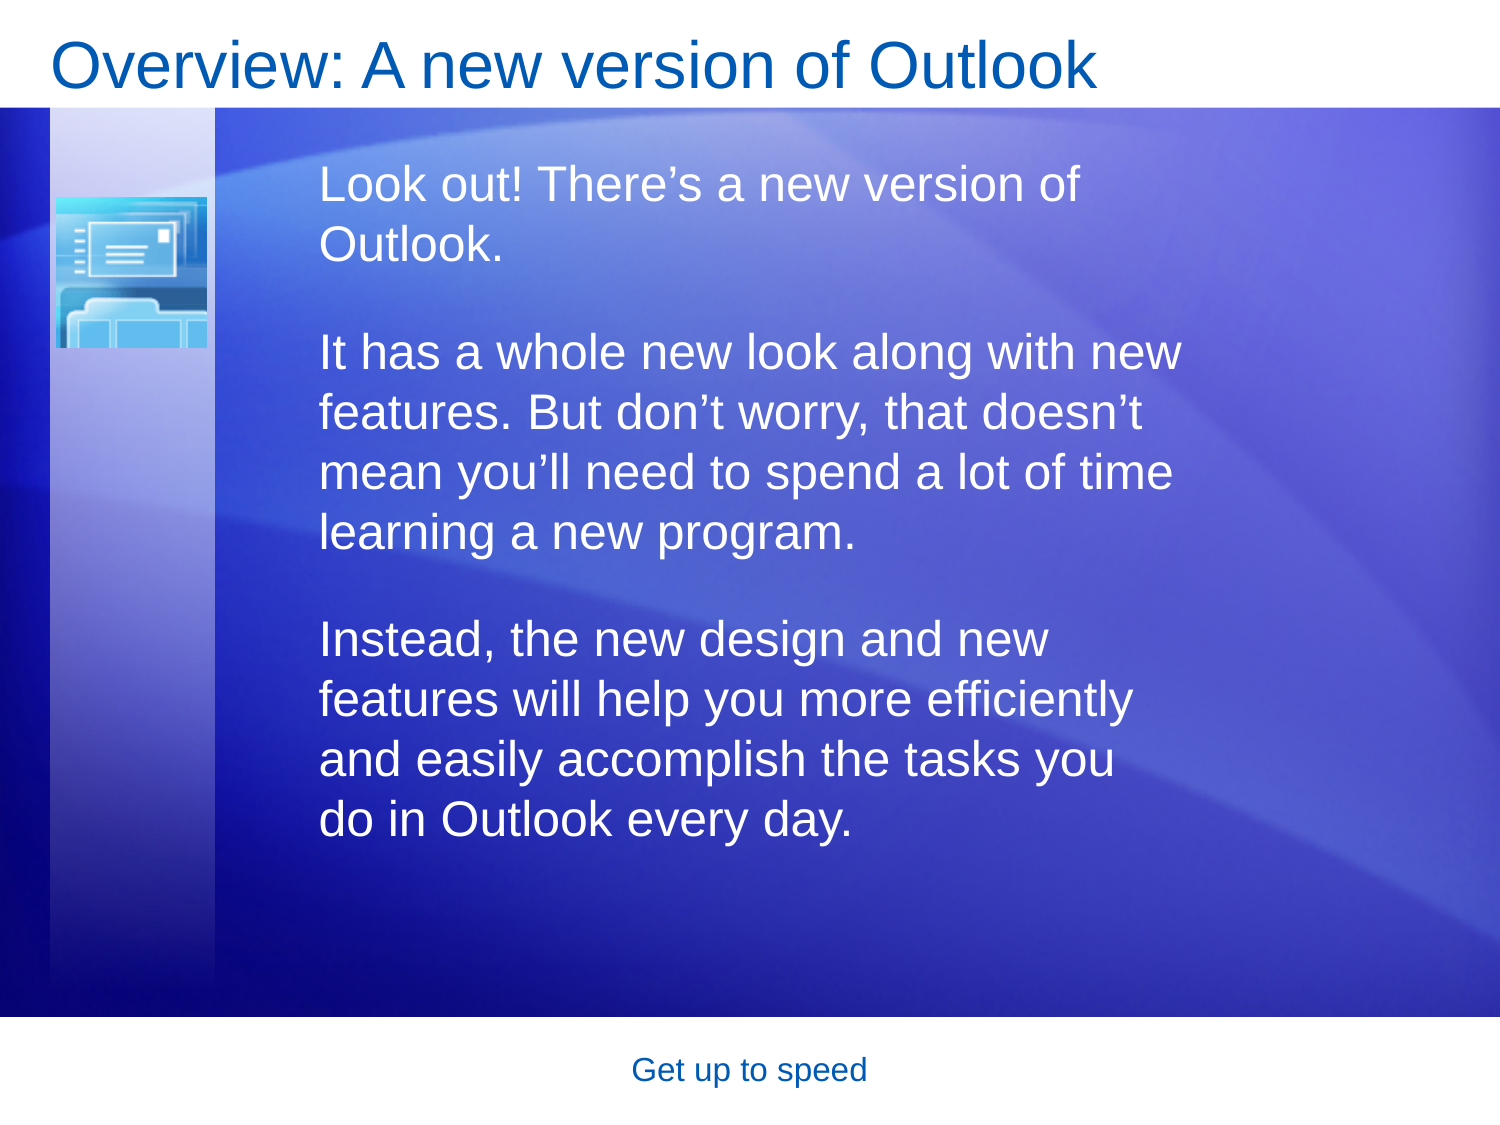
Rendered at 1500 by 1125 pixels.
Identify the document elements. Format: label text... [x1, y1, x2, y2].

text_box [50, 113, 215, 996]
text_box Look out! There’s a new version of Outlook. It has a whole new look along with new features. But don’t worry, that doesn’t mean you’ll need to spend a lot of time learning a new program. Instead, the new design and new features will help you more efficiently and easily accomplish the tasks you do in Outlook every day. [303, 144, 1200, 893]
title Overview: A new version of Outlook [34, 11, 1386, 113]
picture [0, 108, 1500, 1017]
picture [55, 197, 207, 348]
footer Get up to speed [445, 1016, 1055, 1096]
